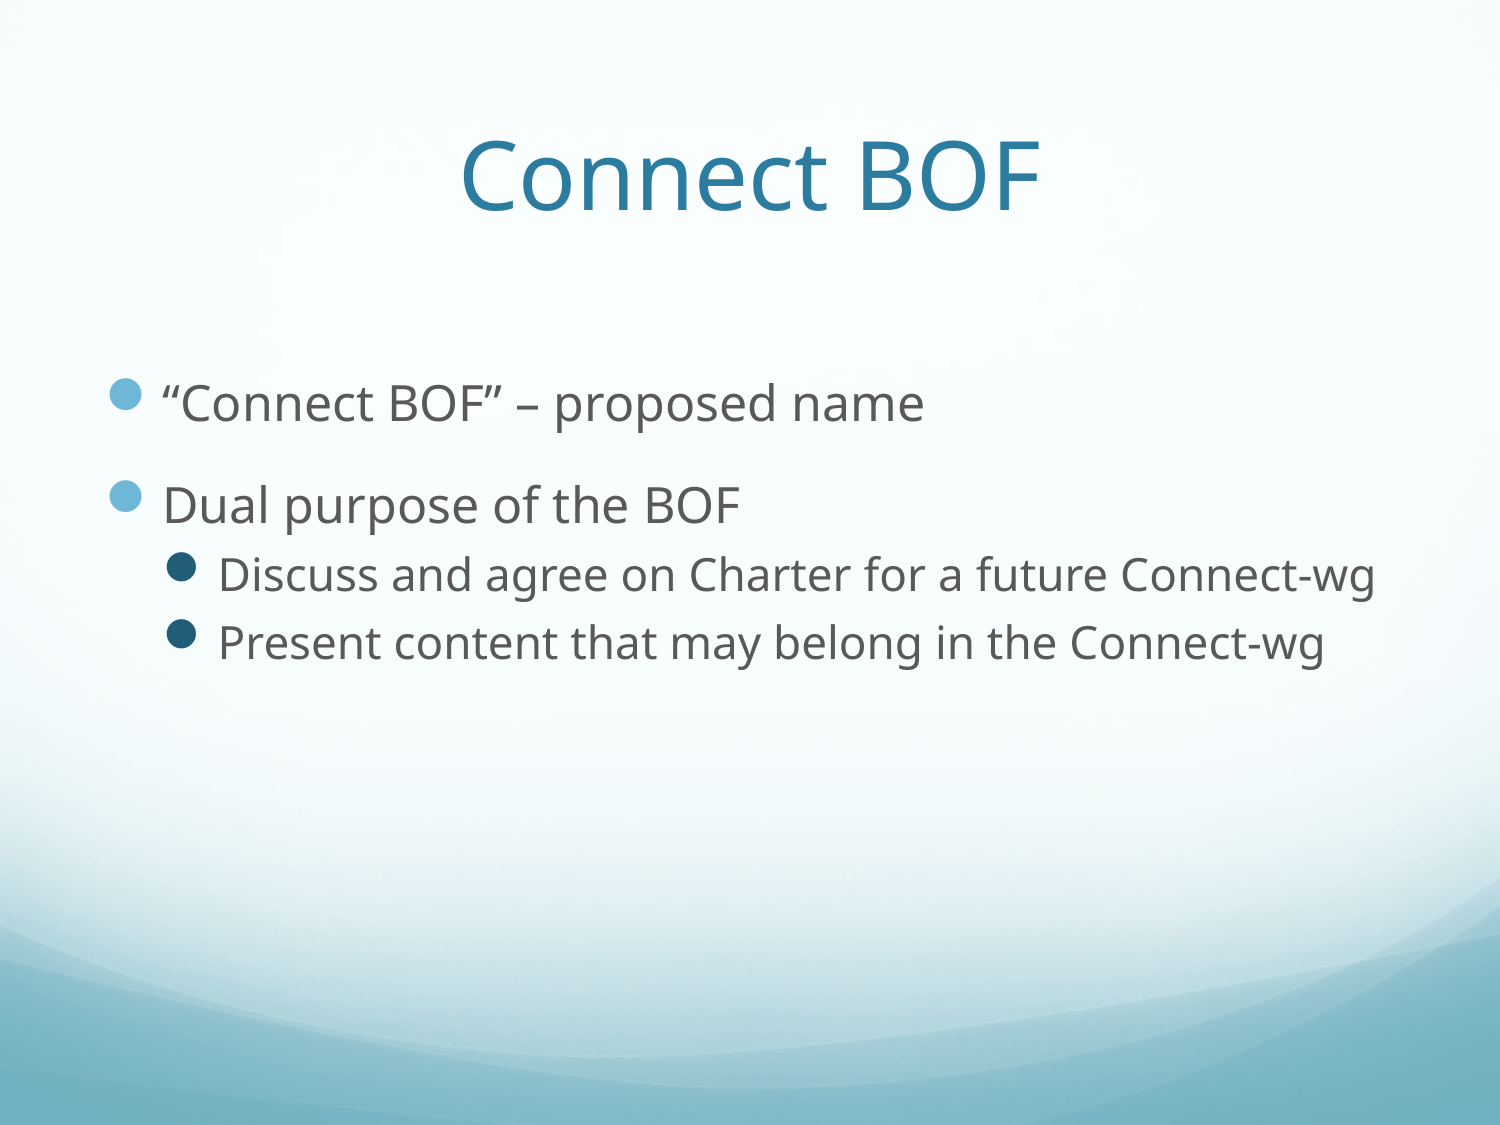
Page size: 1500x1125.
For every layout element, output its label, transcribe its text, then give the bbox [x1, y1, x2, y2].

title Connect BOF [90, 17, 1410, 237]
list “Connect BOF” – proposed name Dual purpose of the BOF Discuss and agree on Charter for a future Connect-wg Present content that may belong in the Connect-wg [90, 262, 1410, 975]
